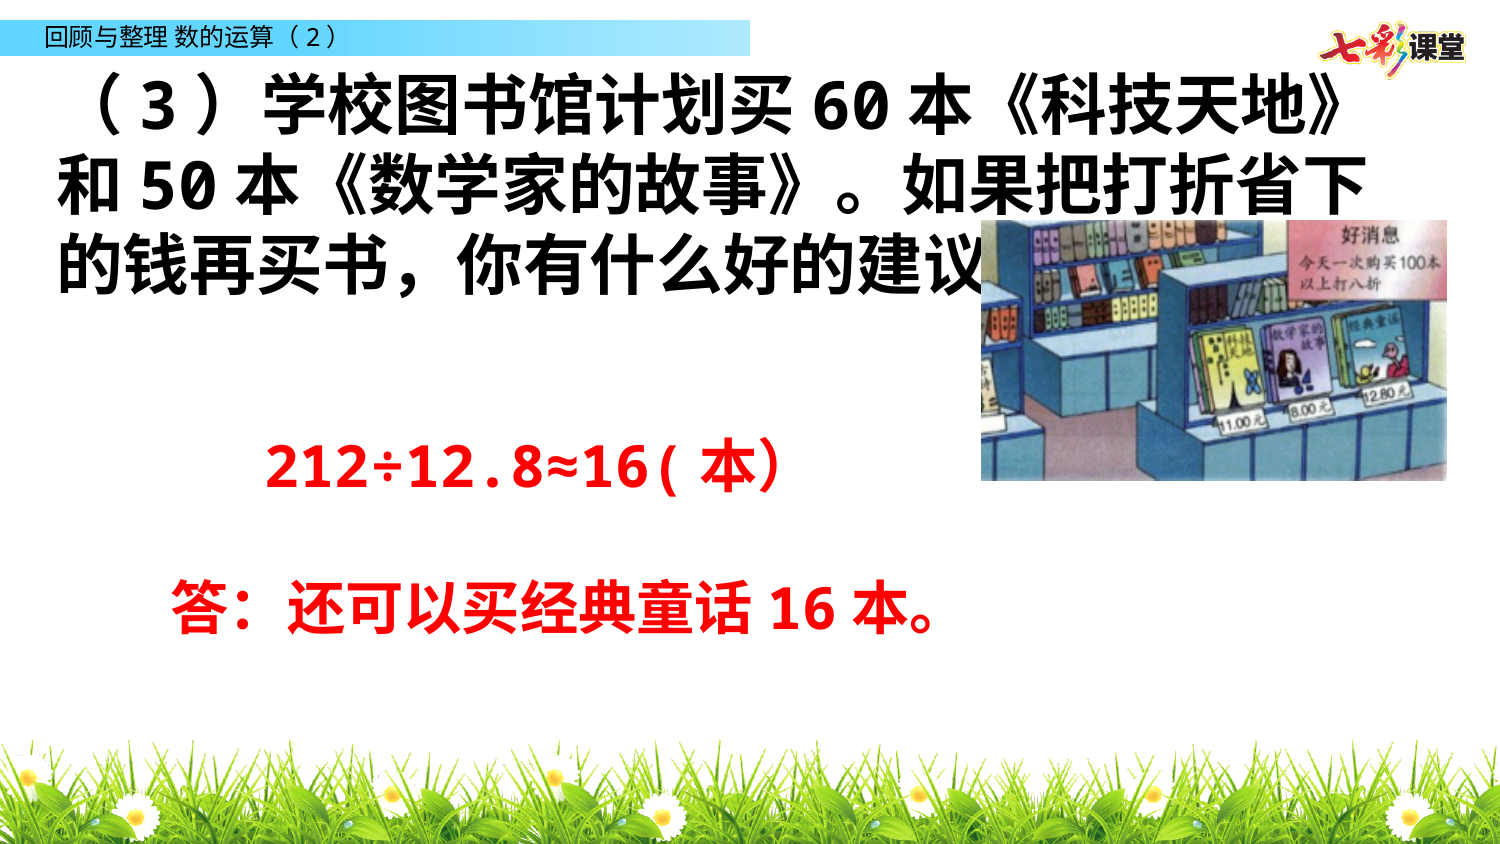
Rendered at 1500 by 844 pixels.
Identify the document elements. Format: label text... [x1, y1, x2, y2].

picture [0, 740, 1500, 844]
picture [1316, 20, 1468, 80]
picture [981, 220, 1448, 482]
text_box 212÷12.8≈16(本） [253, 410, 875, 506]
text_box （3）学校图书馆计划买60本《科技天地》和50本《数学家的故事》。如果把打折省下的钱再买书，你有什么好的建议？ [41, 55, 1412, 311]
text_box 答：还可以买经典童话16本。 [159, 551, 951, 647]
